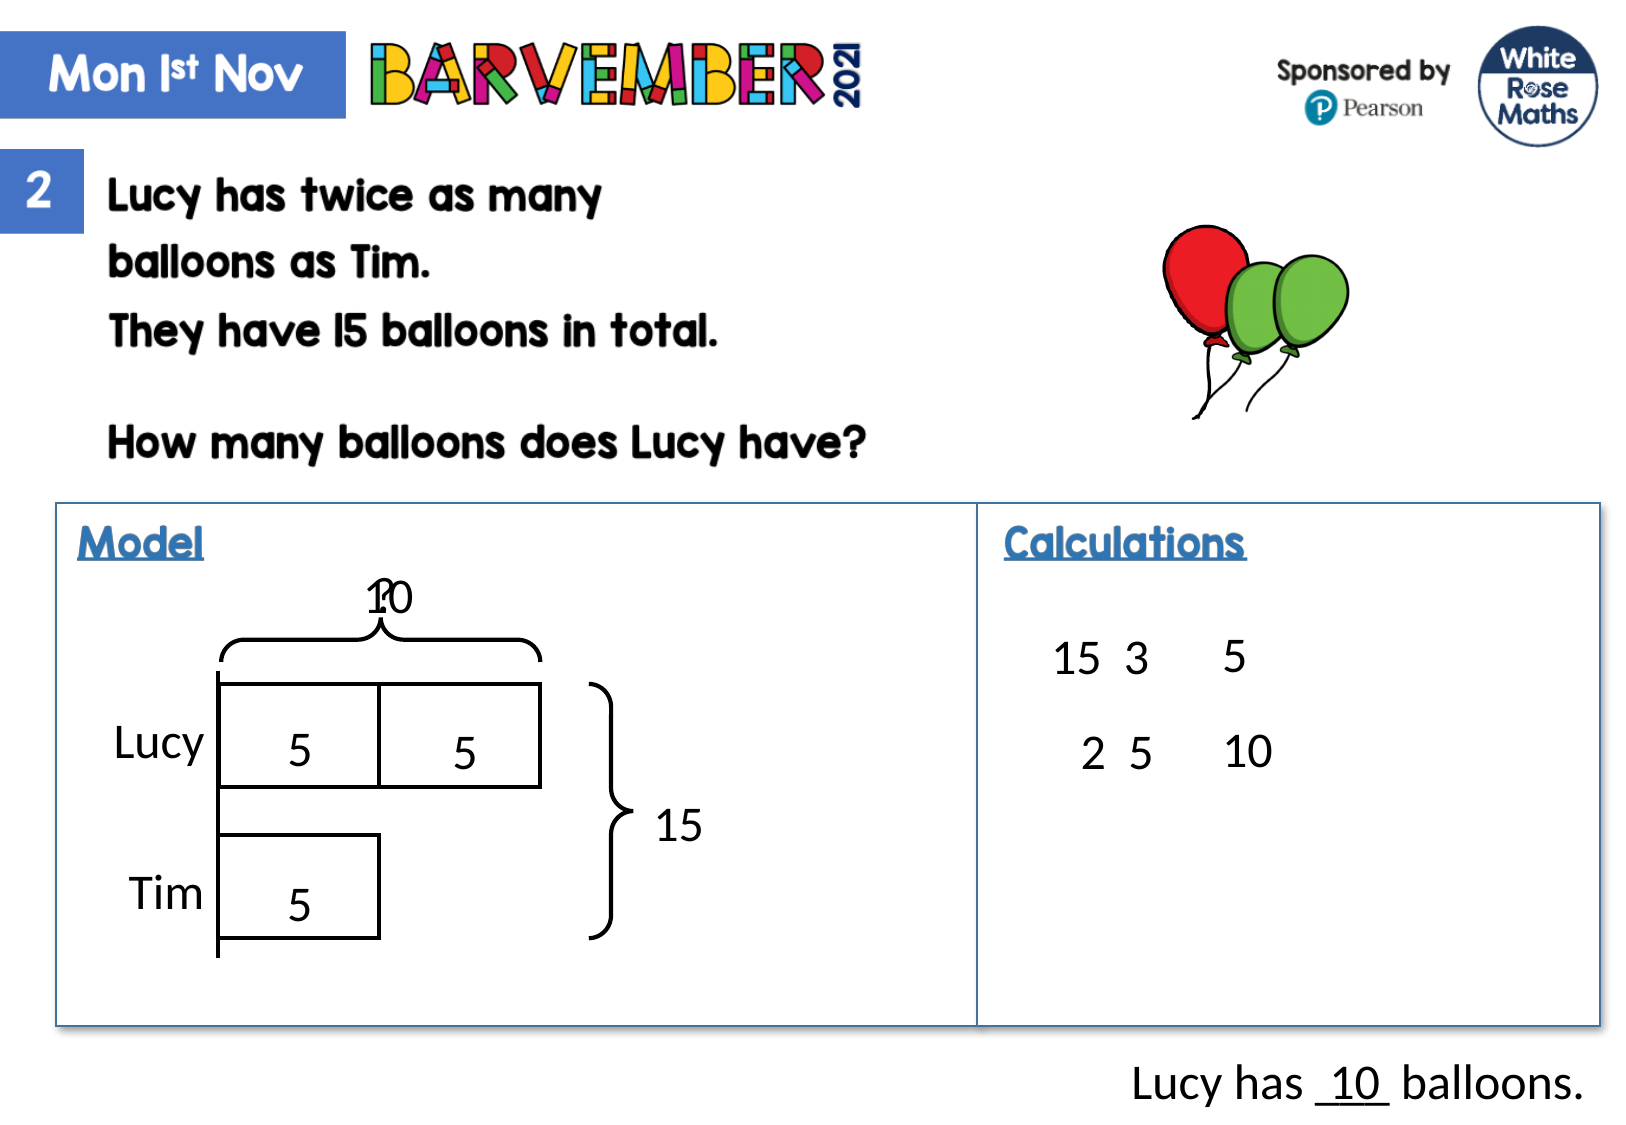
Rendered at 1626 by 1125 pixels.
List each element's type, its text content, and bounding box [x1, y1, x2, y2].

picture [1124, 183, 1402, 464]
text_box [219, 834, 272, 939]
text_box Lucy has ___ balloons. [444, 1012, 1314, 1117]
text_box 10 [348, 526, 429, 632]
text_box 10 [1314, 1012, 1395, 1117]
text_box [220, 683, 378, 788]
text_box 15 [638, 753, 719, 859]
text_box 5 [272, 833, 328, 939]
text_box [55, 502, 976, 1027]
text_box Lucy has ___ balloons. [1395, 1012, 1600, 1117]
text_box 5 [272, 678, 328, 784]
picture [982, 501, 1289, 589]
text_box [328, 834, 380, 939]
text_box [220, 632, 541, 662]
text_box 5 [437, 682, 493, 787]
picture [55, 501, 286, 589]
text_box [976, 502, 1601, 1027]
text_box [378, 683, 541, 788]
picture [0, 1, 1600, 489]
text_box Tim [113, 821, 216, 927]
text_box Lucy [98, 670, 217, 776]
text_box [588, 683, 634, 939]
